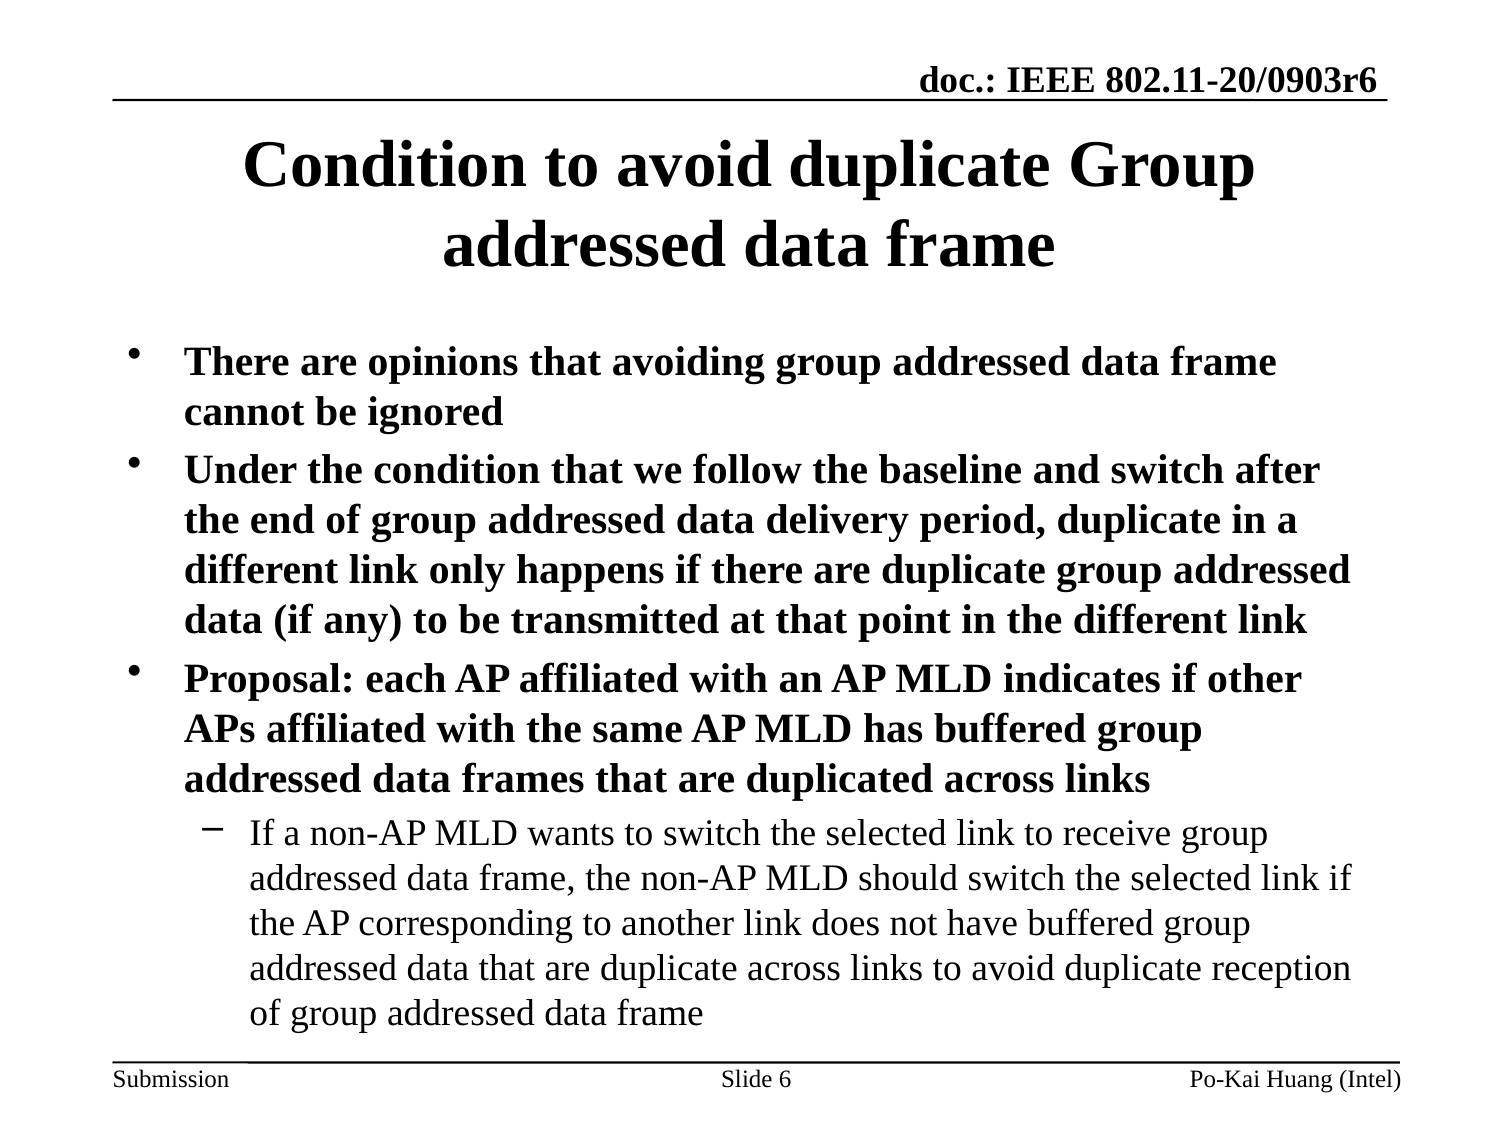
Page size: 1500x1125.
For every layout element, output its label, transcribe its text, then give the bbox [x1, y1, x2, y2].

list There are opinions that avoiding group addressed data frame cannot be ignored Under the condition that we follow the baseline and switch after the end of group addressed data delivery period, duplicate in a different link only happens if there are duplicate group addressed data (if any) to be transmitted at that point in the different link Proposal: each AP affiliated with an AP MLD indicates if other APs affiliated with the same AP MLD has buffered group addressed data frames that are duplicated across links If a non-AP MLD wants to switch the selected link to receive group addressed data frame, the non-AP MLD should switch the selected link if the AP corresponding to another link does not have buffered group addressed data that are duplicate across links to avoid duplicate reception of group addressed data frame [112, 326, 1388, 1002]
footer Po-Kai Huang (Intel) [1186, 1061, 1402, 1093]
title Condition to avoid duplicate Group addressed data frame [112, 112, 1388, 288]
slide_number Slide 6 [712, 1061, 800, 1093]
